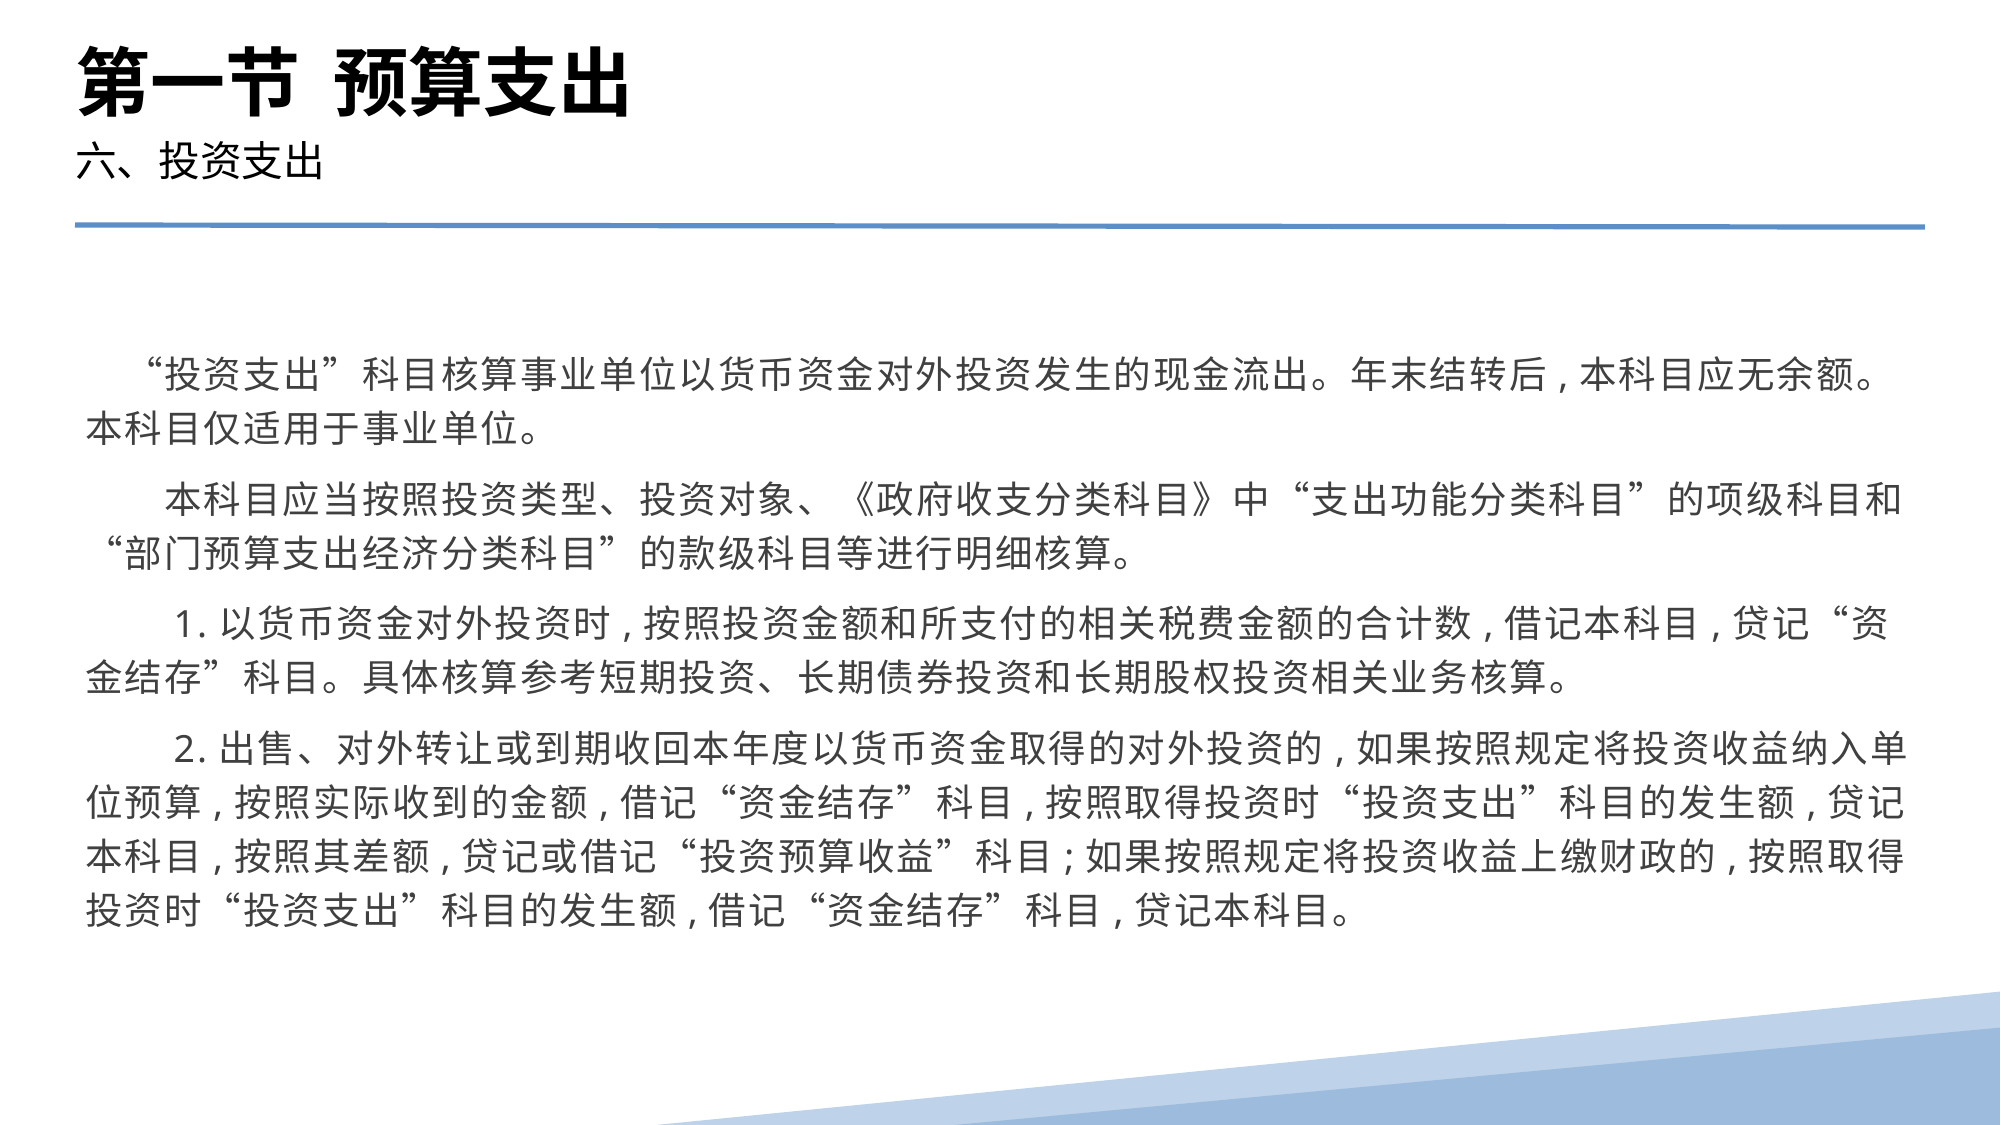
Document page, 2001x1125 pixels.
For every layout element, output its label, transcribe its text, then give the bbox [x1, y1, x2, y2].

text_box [74, 224, 1925, 228]
text_box “投资支出”科目核算事业单位以货币资金对外投资发生的现金流出。年末结转后,本科目应无余额。本科目仅适用于事业单位。 本科目应当按照投资类型、投资对象、《政府收支分类科目》中“支出功能分类科目”的项级科目和“部门预算支出经济分类科目”的款级科目等进行明细核算。 1.以货币资金对外投资时,按照投资金额和所支付的相关税费金额的合计数,借记本科目,贷记“资金结存”科目。具体核算参考短期投资、长期债券投资和长期股权投资相关业务核算。 2.出售、对外转让或到期收回本年度以货币资金取得的对外投资的,如果按照规定将投资收益纳入单位预算,按照实际收到的金额,借记“资金结存”科目,按照取得投资时“投资支出”科目的发生额,贷记本科目,按照其差额,贷记或借记“投资预算收益”科目;如果按照规定将投资收益上缴财政的,按照取得投资时“投资支出”科目的发生额,借记“资金结存”科目,贷记本科目。 [75, 251, 1925, 1022]
text_box 六、投资支出 [75, 124, 1925, 200]
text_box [656, 991, 2000, 1125]
text_box 第一节 预算支出 [75, 24, 1925, 124]
